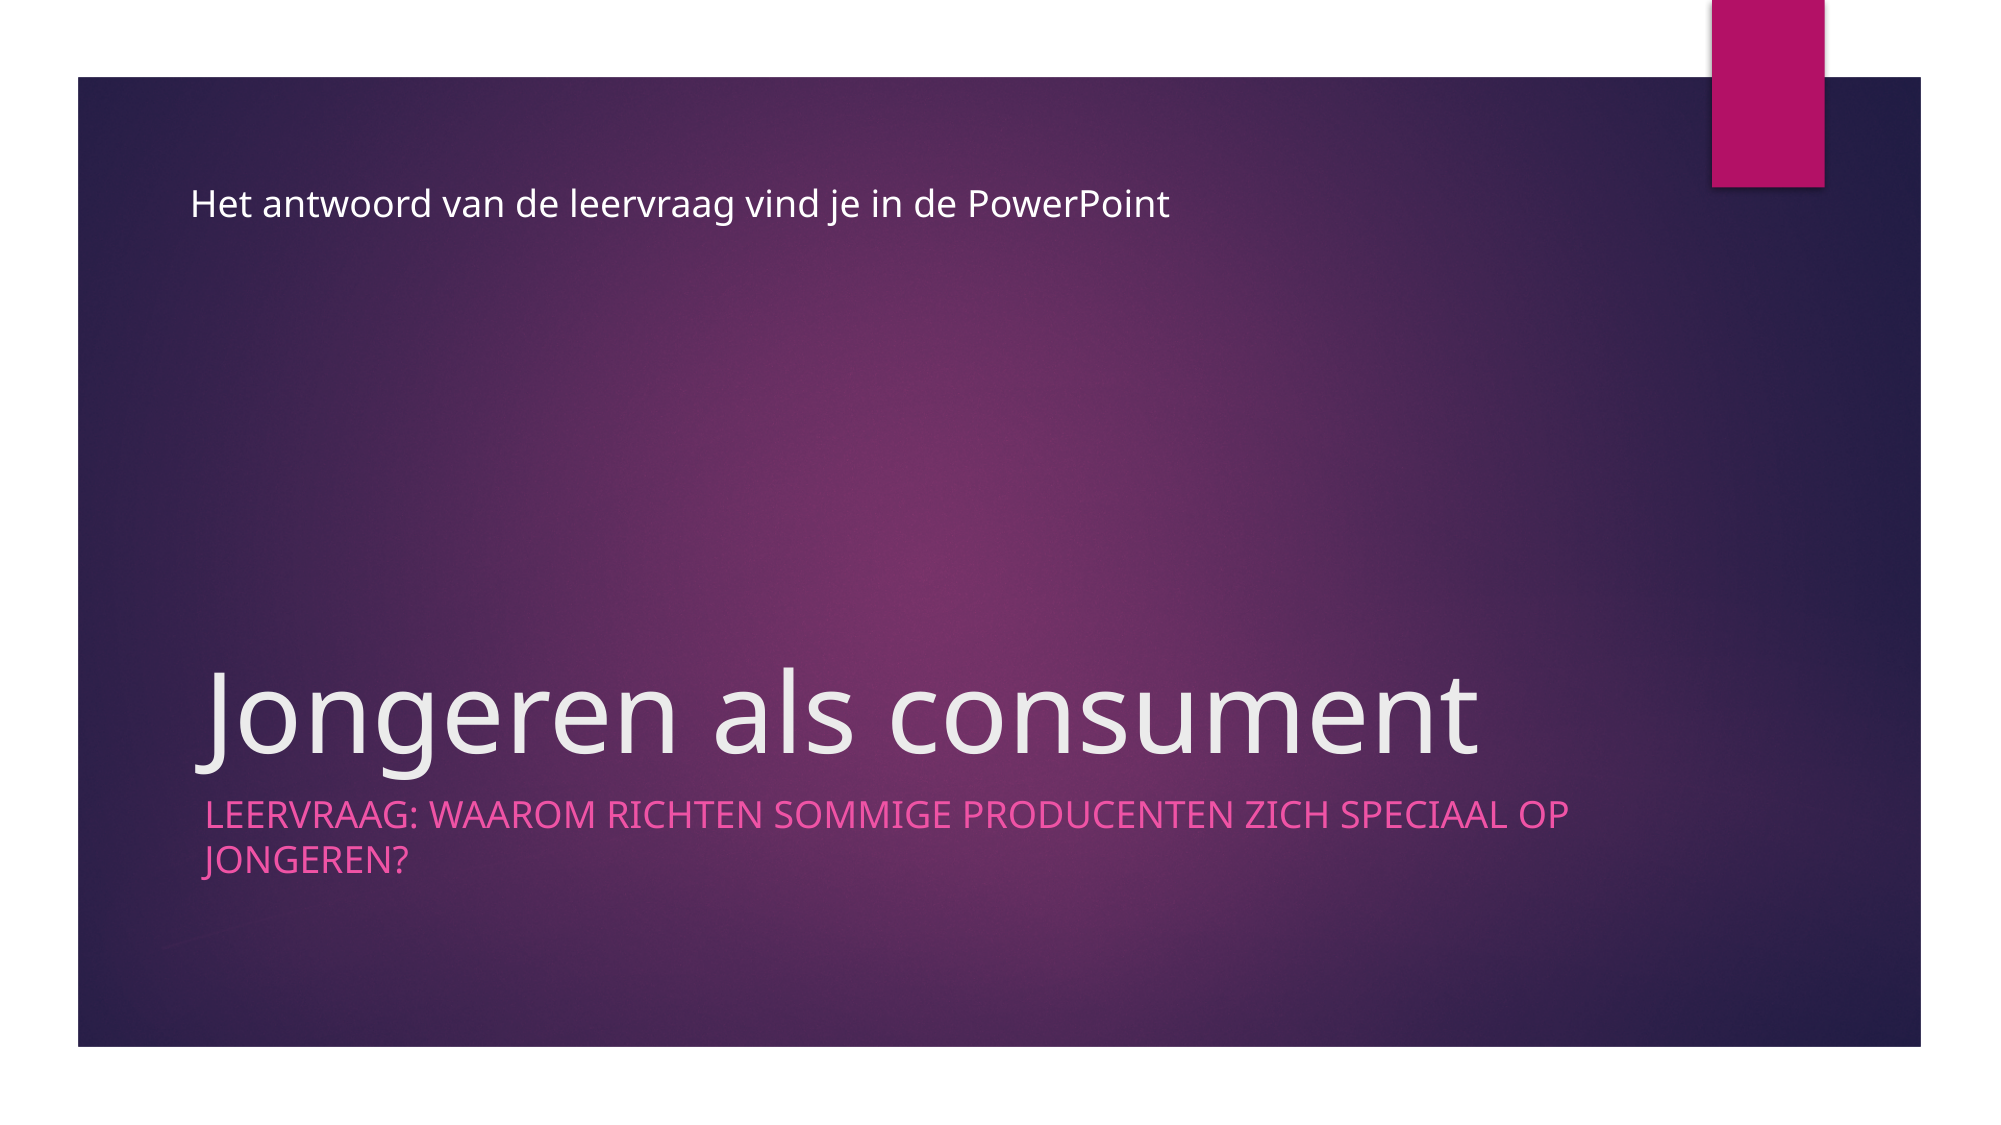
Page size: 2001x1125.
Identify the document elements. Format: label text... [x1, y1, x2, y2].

text_box Het antwoord van de leervraag vind je in de PowerPoint [175, 172, 1252, 233]
title Jongeren als consument [189, 344, 1638, 783]
subtitle Leervraag: waarom richten sommige producenten zich speciaal op jongeren? [189, 783, 1638, 925]
